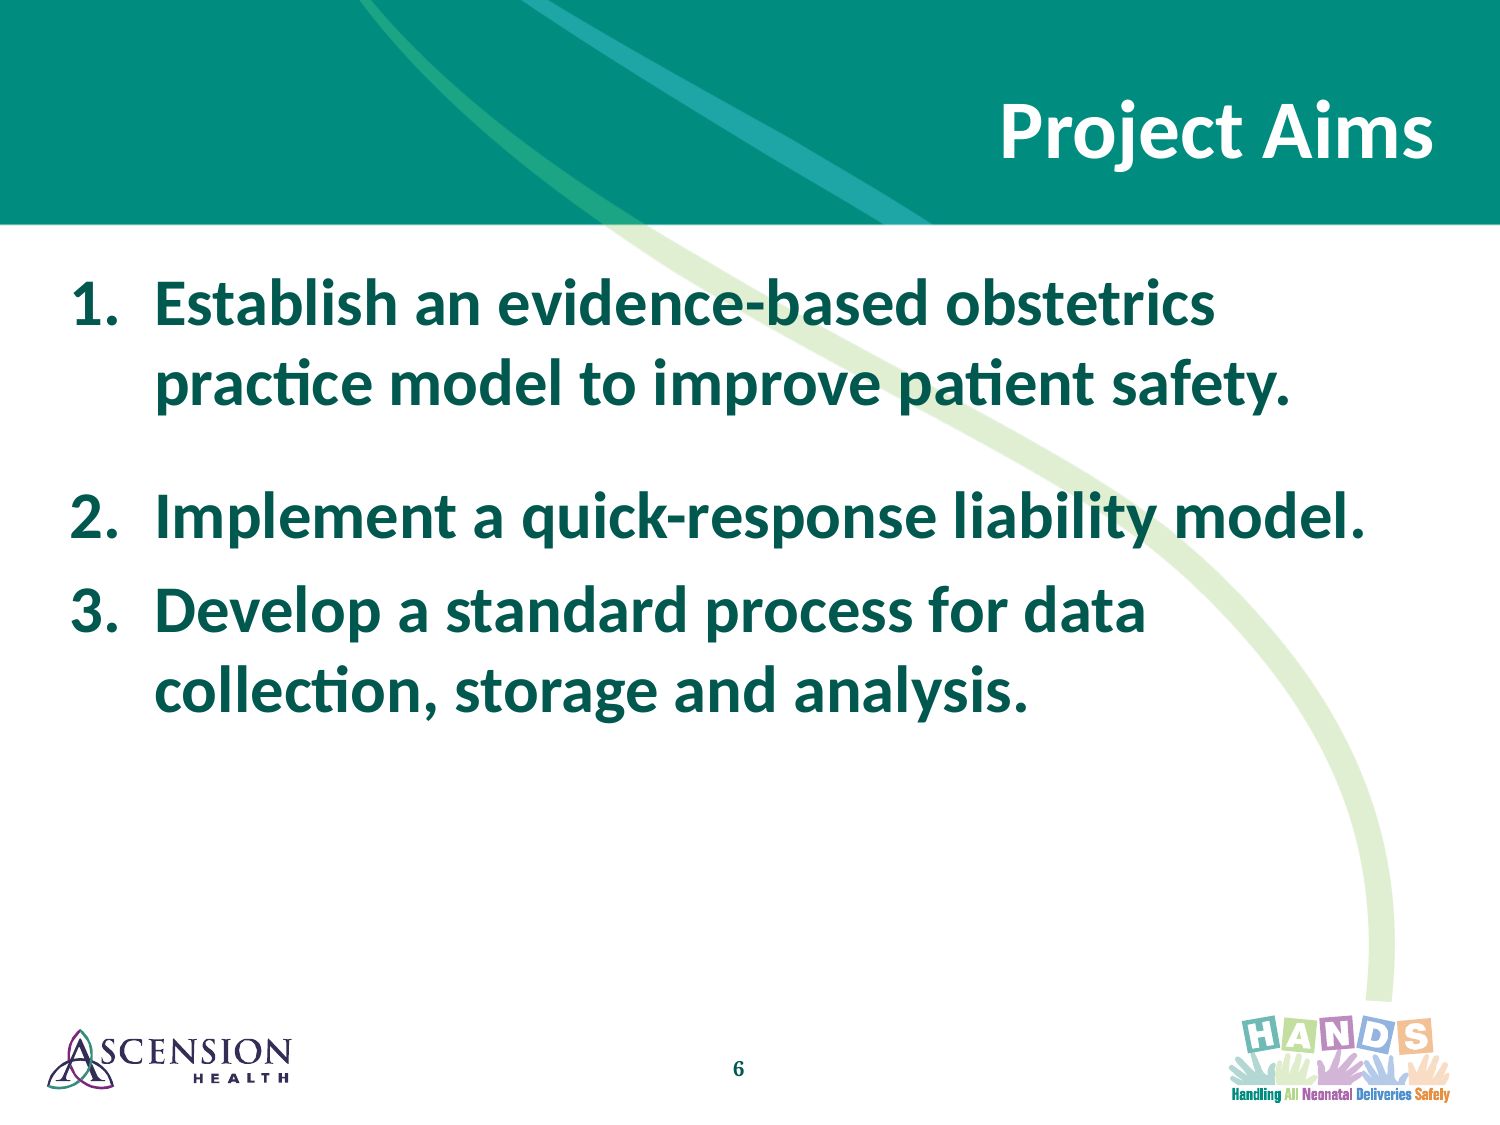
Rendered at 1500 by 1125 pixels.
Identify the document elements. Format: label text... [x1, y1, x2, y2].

list Establish an evidence-based obstetrics practice model to improve patient safety. Implement a quick-response liability model. Develop a standard process for data collection, storage and analysis. [54, 251, 1440, 1010]
title Project Aims [74, 37, 1451, 213]
picture [0, 0, 1500, 1125]
